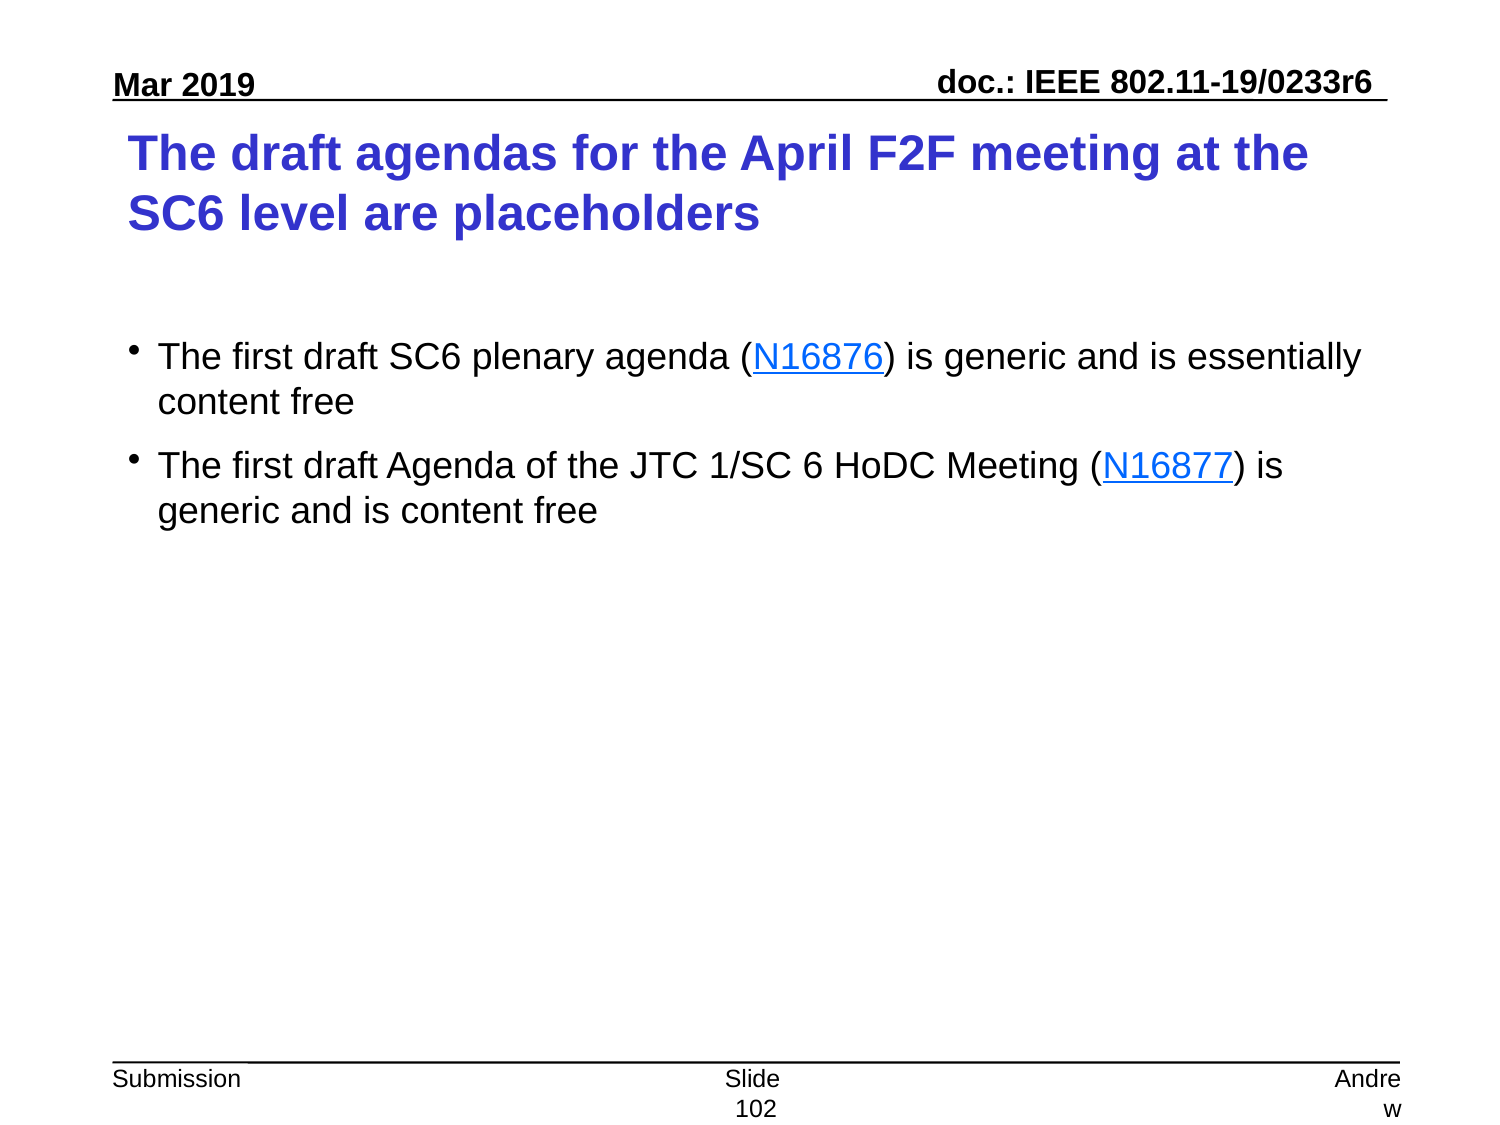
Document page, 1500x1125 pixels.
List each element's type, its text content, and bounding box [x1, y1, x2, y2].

title The draft agendas for the April F2F meeting at the SC6 level are placeholders [112, 112, 1388, 288]
slide_number Slide 102 [709, 1061, 803, 1093]
footer Andrew Myles, Cisco [1320, 1061, 1402, 1093]
list The first draft SC6 plenary agenda (N16876) is generic and is essentially content free The first draft Agenda of the JTC 1/SC 6 HoDC Meeting (N16877) is generic and is content free [112, 324, 1388, 1000]
